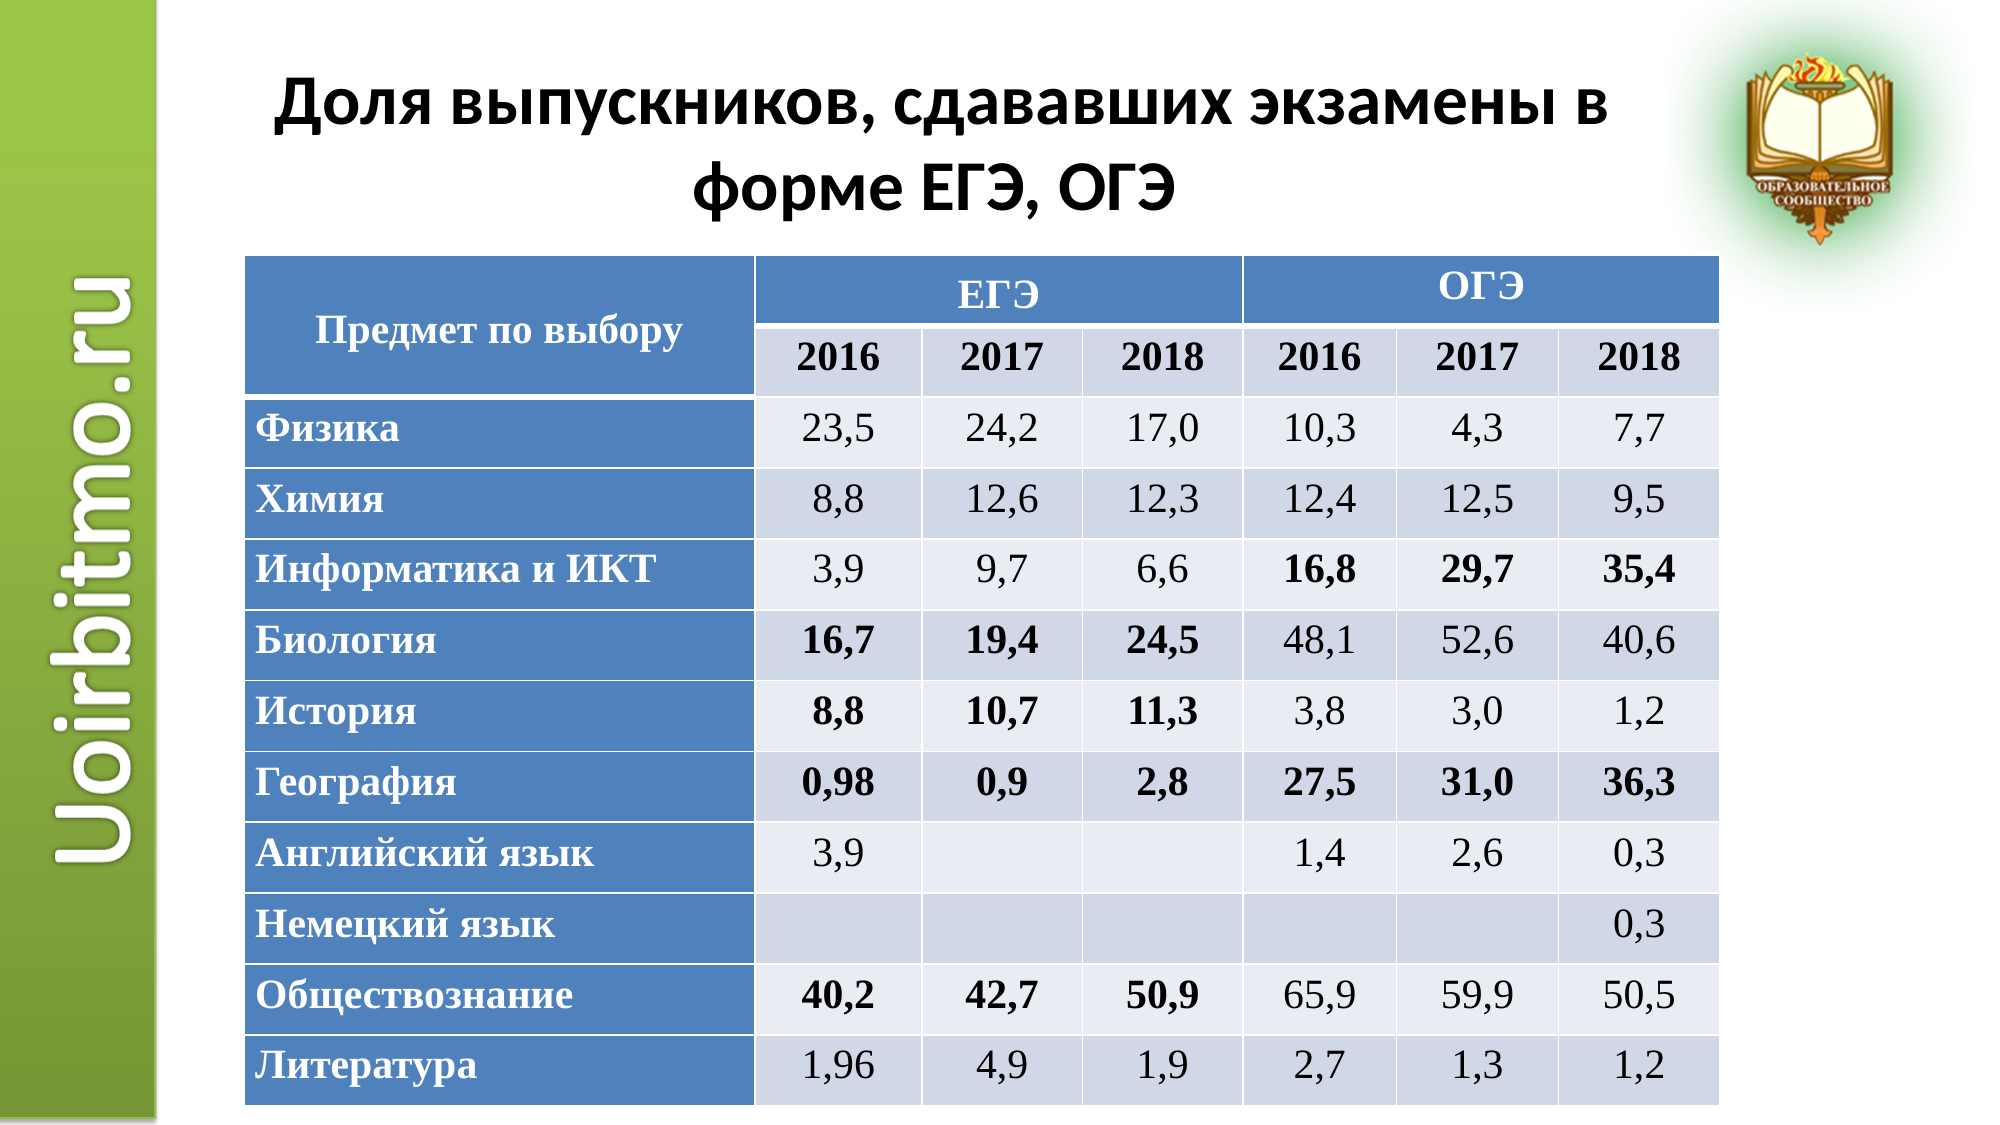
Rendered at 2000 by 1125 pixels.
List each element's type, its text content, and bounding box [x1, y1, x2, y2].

table_cell 2018 [1083, 329, 1242, 396]
table_cell 4,3 [1397, 398, 1558, 467]
table_cell 16,8 [1244, 540, 1396, 609]
table_cell 12,3 [1083, 469, 1242, 538]
table_cell 52,6 [1397, 611, 1558, 680]
table_cell География [245, 752, 754, 821]
table_cell 2,7 [1244, 1036, 1396, 1105]
table_cell [756, 894, 921, 963]
table_cell 3,8 [1244, 681, 1396, 751]
table_cell 2,8 [1083, 752, 1242, 821]
table_cell История [245, 681, 754, 751]
table_cell 35,4 [1559, 540, 1719, 609]
table_cell 1,2 [1559, 681, 1719, 751]
table_cell 2017 [1397, 329, 1558, 396]
table_cell 9,7 [923, 540, 1082, 609]
table_cell [1083, 823, 1242, 892]
table_cell Химия [245, 469, 754, 538]
table_cell 9,5 [1559, 469, 1719, 538]
table_cell Литература [245, 1036, 754, 1105]
table_cell [923, 894, 1082, 963]
table_cell 27,5 [1244, 752, 1396, 821]
table_cell 2017 [923, 329, 1082, 396]
table_cell 1,4 [1244, 823, 1396, 892]
table_cell 19,4 [923, 611, 1082, 680]
table_cell 23,5 [756, 398, 921, 467]
table_cell 0,9 [923, 752, 1082, 821]
picture [0, 0, 2000, 1125]
table_cell 24,2 [923, 398, 1082, 467]
table_header ЕГЭ [756, 256, 1242, 323]
table_cell 12,5 [1397, 469, 1558, 538]
table_cell Английский язык [245, 823, 754, 892]
table_cell 6,6 [1083, 540, 1242, 609]
table_cell 1,96 [756, 1036, 921, 1105]
table_cell 10,3 [1244, 398, 1396, 467]
table_cell 3,0 [1397, 681, 1558, 751]
table_cell Немецкий язык [245, 894, 754, 963]
table_cell 8,8 [756, 469, 921, 538]
title Доля выпускников, сдававших экзамены в форме ЕГЭ, ОГЭ [161, 45, 1709, 233]
table_cell 1,9 [1083, 1036, 1242, 1105]
table_cell [923, 823, 1082, 892]
table_cell 42,7 [923, 965, 1082, 1034]
table_cell 0,3 [1559, 823, 1719, 892]
table_cell 10,7 [923, 681, 1082, 751]
table_cell 7,7 [1559, 398, 1719, 467]
table_cell [1244, 894, 1396, 963]
table_cell 50,5 [1559, 965, 1719, 1034]
table_cell Физика [245, 400, 754, 467]
table_cell Биология [245, 611, 754, 680]
table_cell 2016 [756, 329, 921, 396]
table_cell 0,98 [756, 752, 921, 821]
table_header Предмет по выбору [245, 256, 754, 394]
table_cell 3,9 [756, 540, 921, 609]
table_cell 17,0 [1083, 398, 1242, 467]
table_cell 16,7 [756, 611, 921, 680]
table_cell 0,3 [1559, 894, 1719, 963]
table_cell 8,8 [756, 681, 921, 751]
table_cell 65,9 [1244, 965, 1396, 1034]
table_cell 29,7 [1397, 540, 1558, 609]
table_cell 40,2 [756, 965, 921, 1034]
table_cell 24,5 [1083, 611, 1242, 680]
table_cell 2,6 [1397, 823, 1558, 892]
table_cell Информатика и ИКТ [245, 540, 754, 609]
table_cell 2016 [1244, 329, 1396, 396]
table_cell 1,2 [1559, 1036, 1719, 1105]
table_header ОГЭ [1244, 256, 1719, 323]
table_cell 4,9 [923, 1036, 1082, 1105]
table_cell 36,3 [1559, 752, 1719, 821]
table_cell 11,3 [1083, 681, 1242, 751]
table_cell 40,6 [1559, 611, 1719, 680]
table_cell 12,6 [923, 469, 1082, 538]
table_cell 1,3 [1397, 1036, 1558, 1105]
table_cell 12,4 [1244, 469, 1396, 538]
table_cell Обществознание [245, 965, 754, 1034]
table_cell [1083, 894, 1242, 963]
table_cell 50,9 [1083, 965, 1242, 1034]
table_cell 59,9 [1397, 965, 1558, 1034]
table_cell 48,1 [1244, 611, 1396, 680]
table_cell 31,0 [1397, 752, 1558, 821]
table_cell 2018 [1559, 329, 1719, 396]
table_cell 3,9 [756, 823, 921, 892]
table_cell [1397, 894, 1558, 963]
